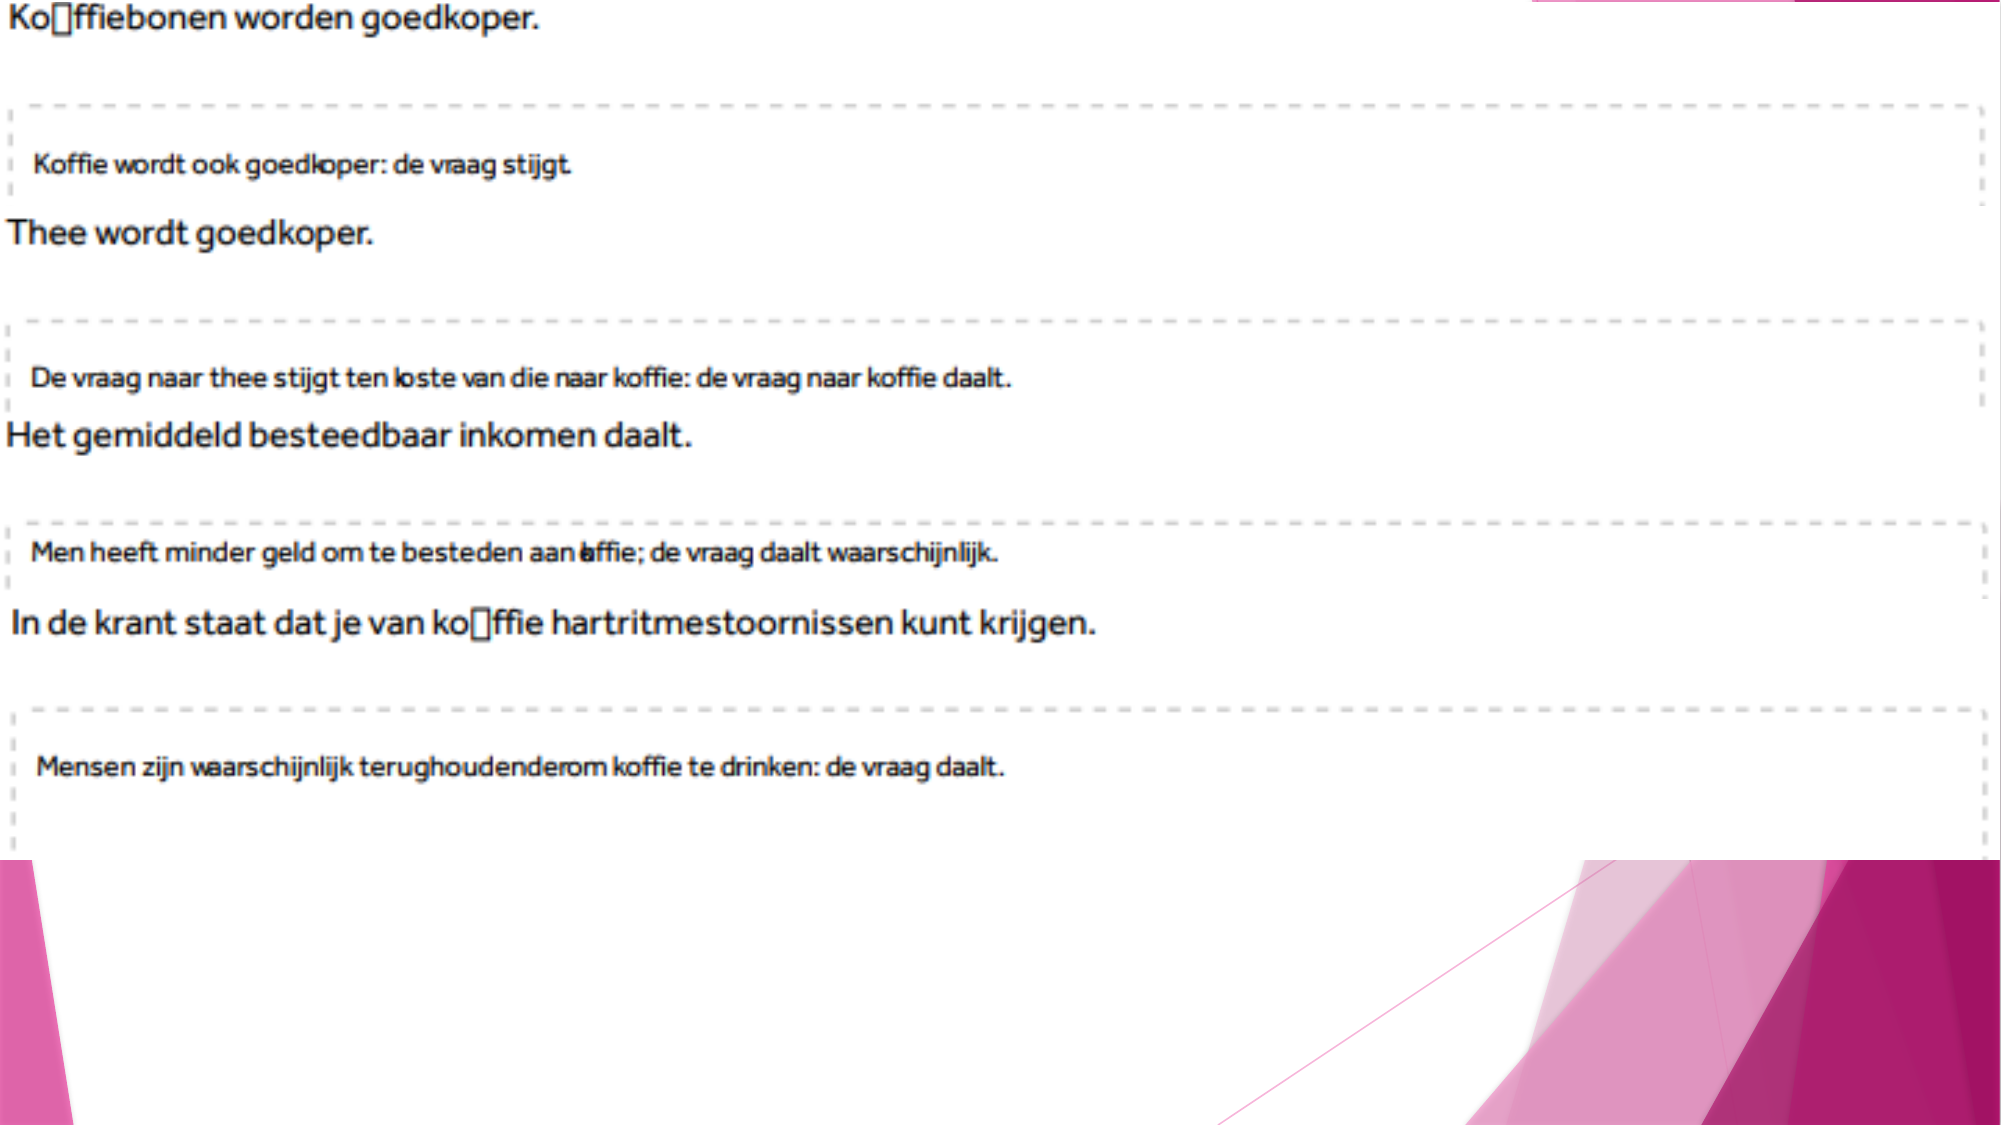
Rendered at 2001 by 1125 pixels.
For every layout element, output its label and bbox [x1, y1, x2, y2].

picture [0, 1, 2000, 861]
